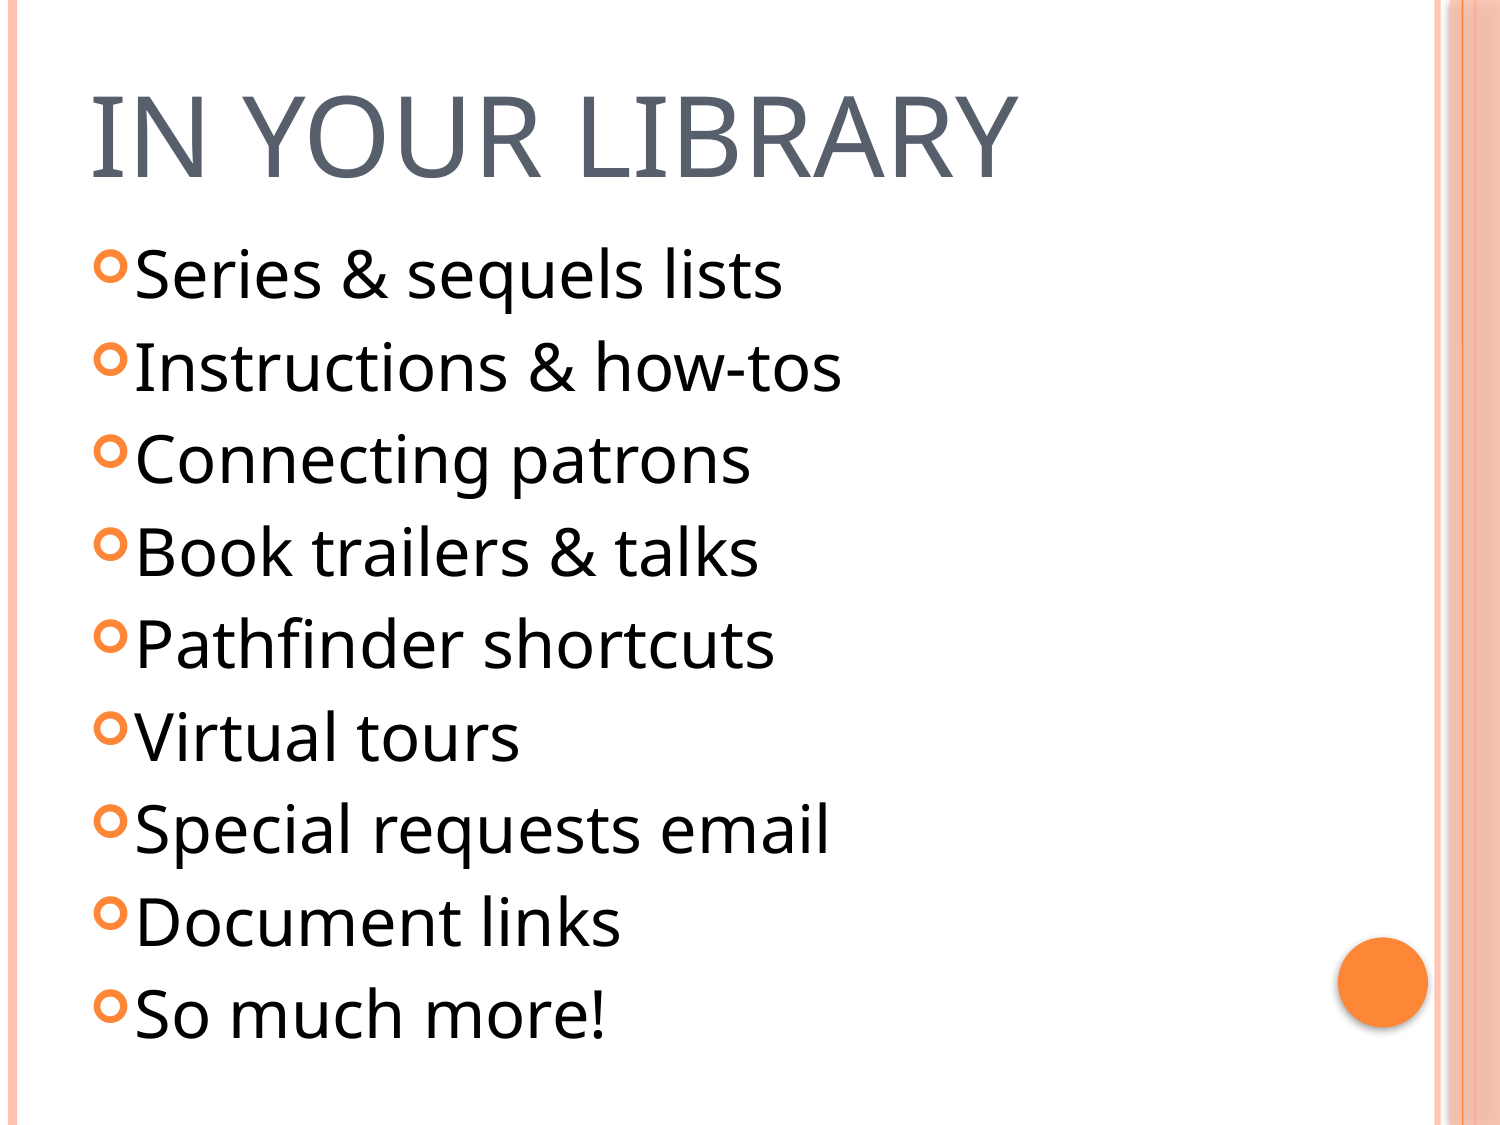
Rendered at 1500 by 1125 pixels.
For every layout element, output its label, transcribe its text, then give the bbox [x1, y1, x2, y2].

list Series & sequels lists Instructions & how-tos Connecting patrons Book trailers & talks Pathfinder shortcuts Virtual tours Special requests email Document links So much more! [75, 224, 1300, 1025]
title In your library [75, 50, 1300, 208]
